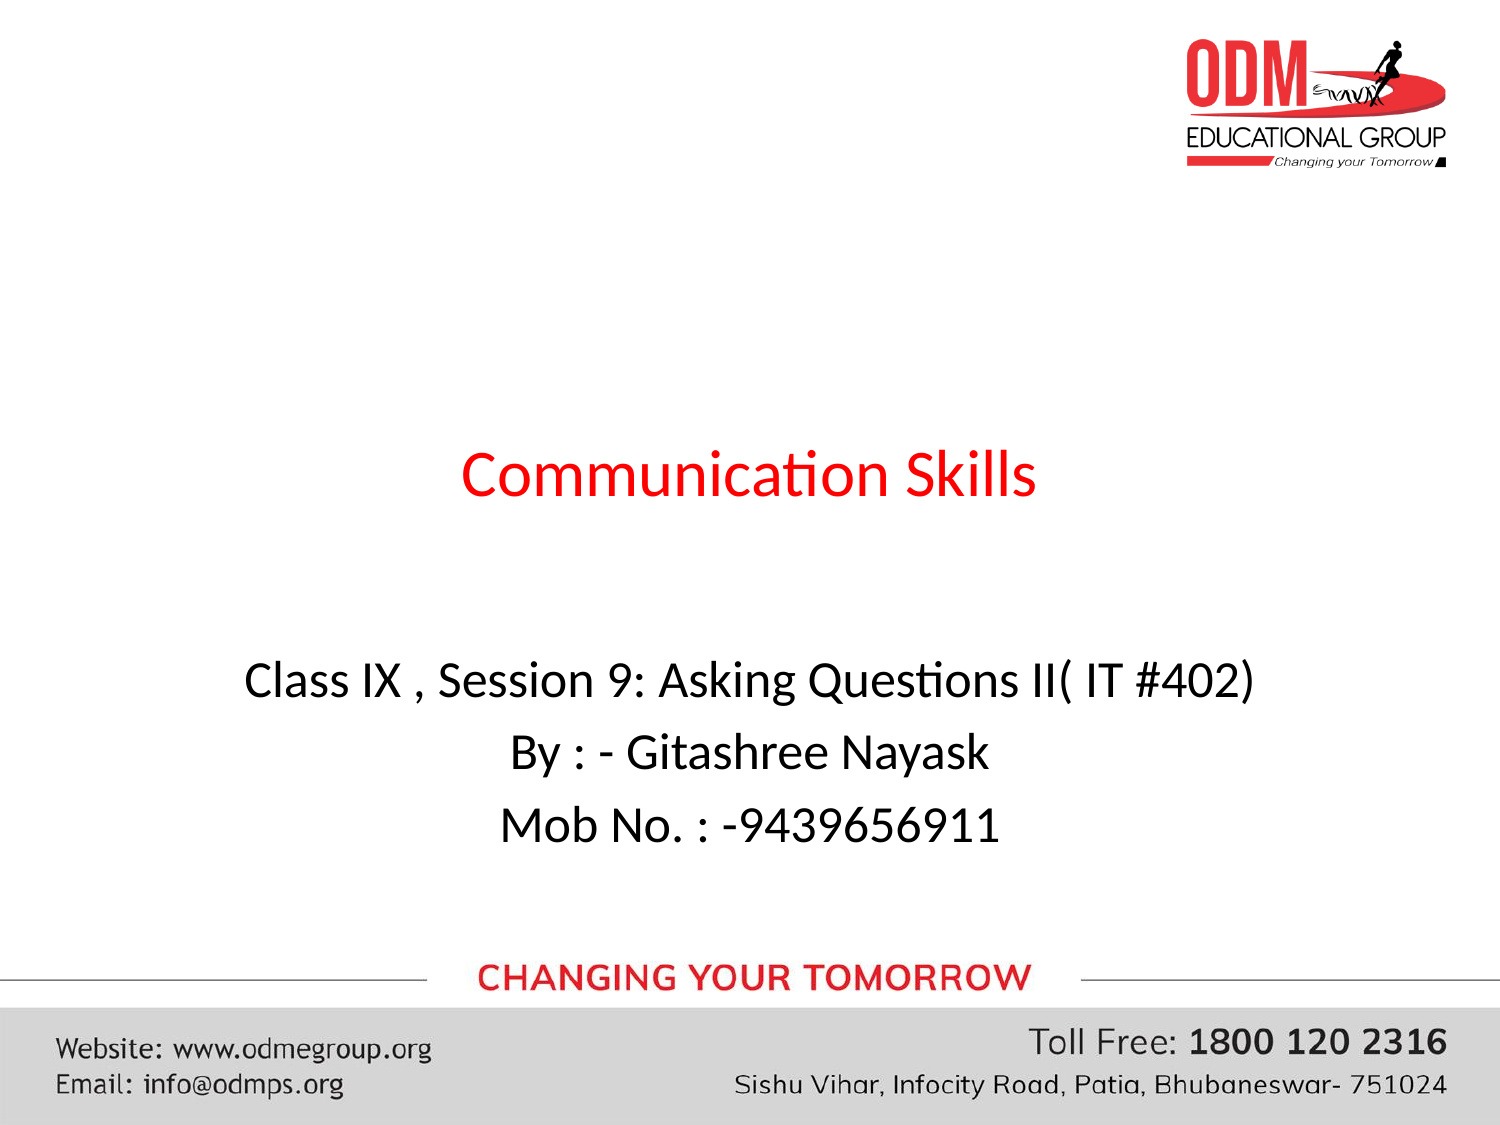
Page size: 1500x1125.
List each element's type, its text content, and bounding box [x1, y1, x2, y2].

picture [0, 900, 1500, 1125]
subtitle Class IX , Session 9: Asking Questions II( IT #402) By : - Gitashree Nayask Mob No. : -9439656911 [225, 637, 1275, 899]
title Communication Skills [112, 349, 1388, 591]
picture [1186, 38, 1447, 168]
